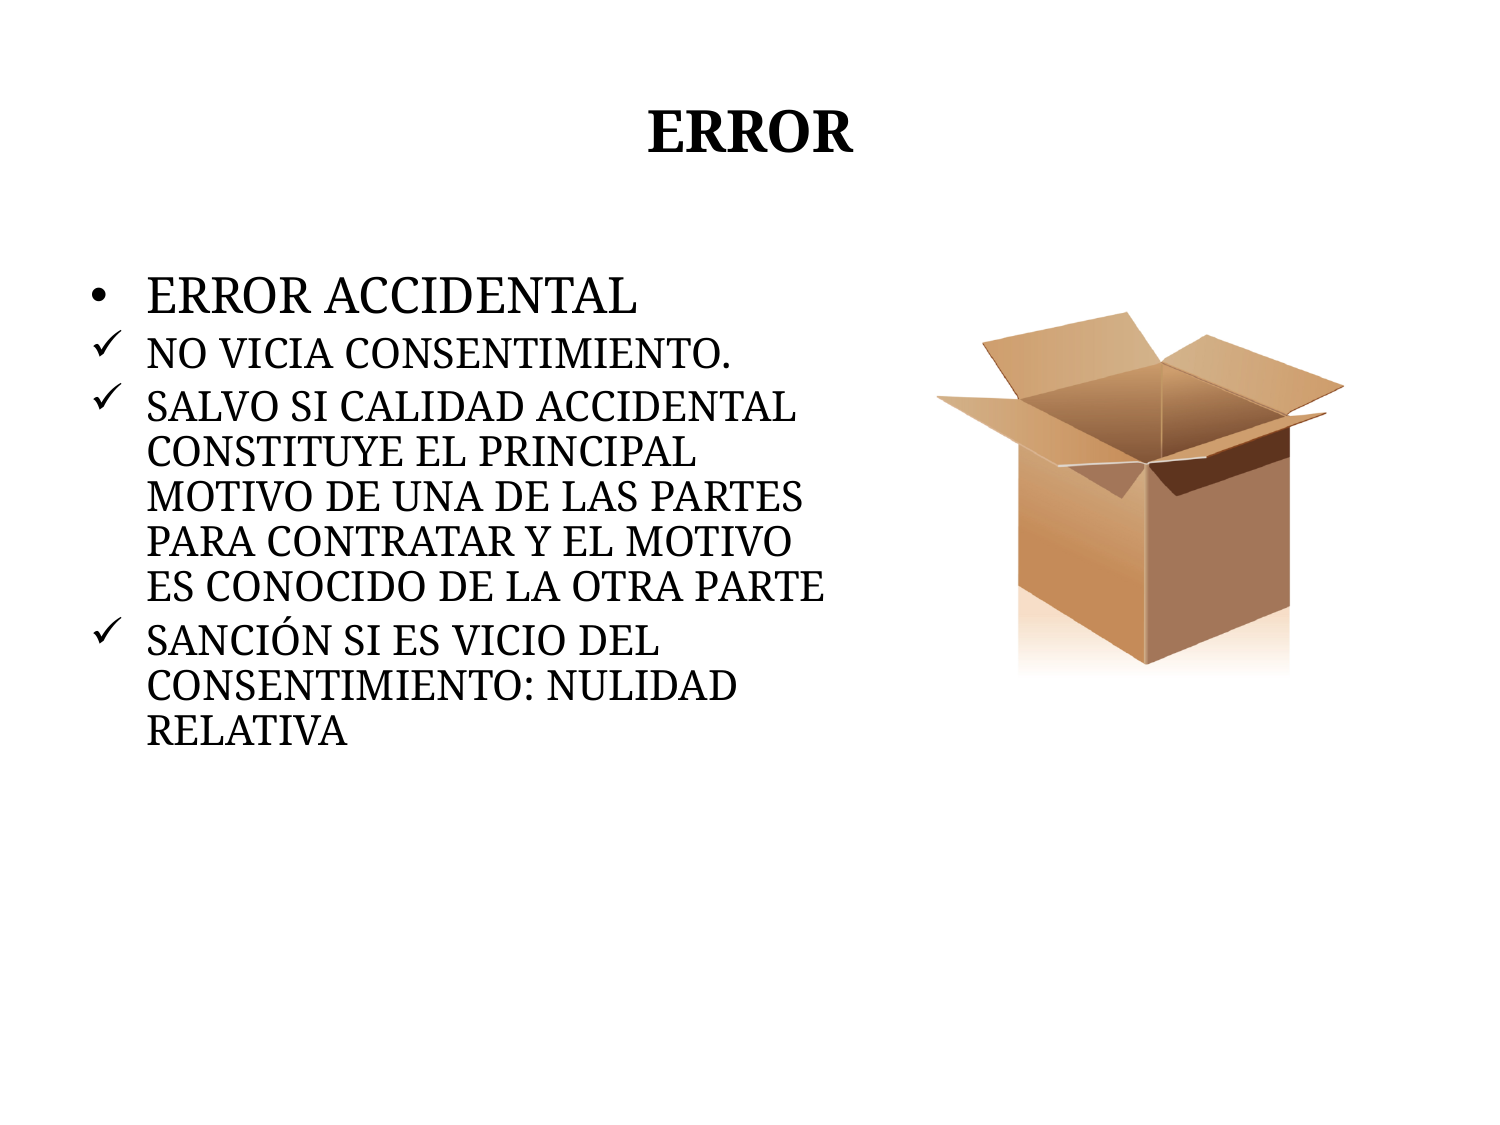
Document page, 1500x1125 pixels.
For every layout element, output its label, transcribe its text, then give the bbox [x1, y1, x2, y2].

picture [930, 287, 1363, 734]
title ERROR [75, 45, 1425, 213]
list ERROR ACCIDENTAL NO VICIA CONSENTIMIENTO. SALVO SI CALIDAD ACCIDENTAL CONSTITUYE EL PRINCIPAL MOTIVO DE UNA DE LAS PARTES PARA CONTRATAR Y EL MOTIVO ES CONOCIDO DE LA OTRA PARTE SANCIÓN SI ES VICIO DEL CONSENTIMIENTO: NULIDAD RELATIVA [75, 262, 863, 1005]
